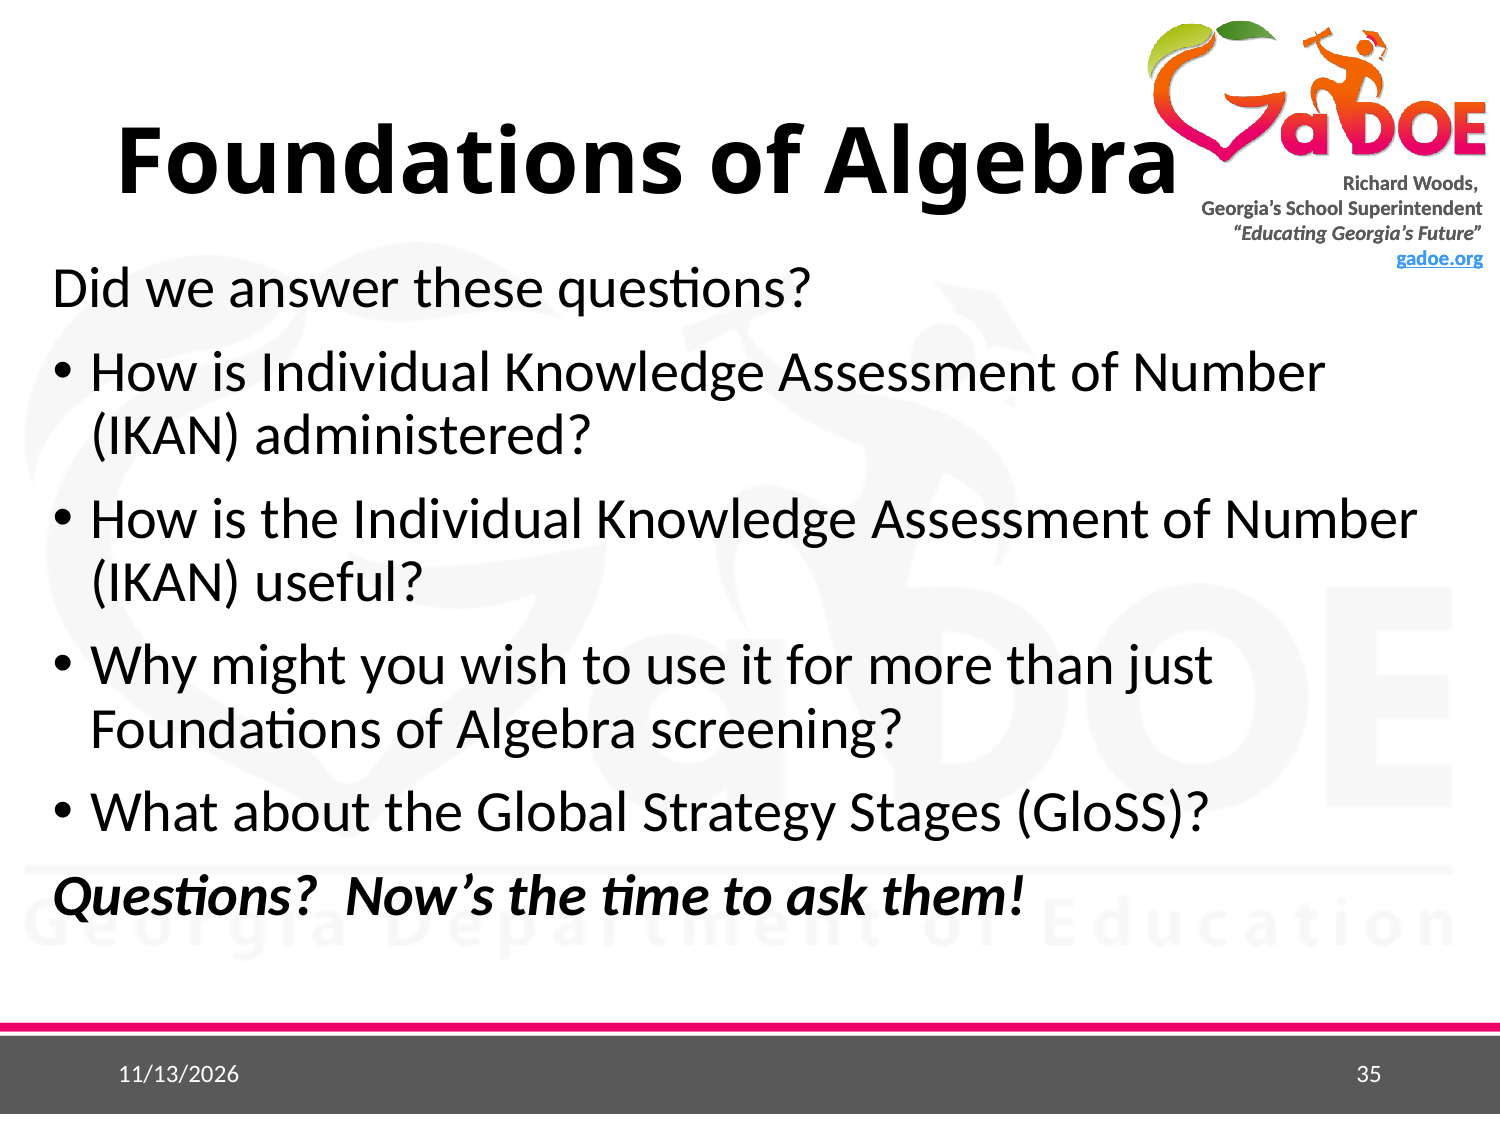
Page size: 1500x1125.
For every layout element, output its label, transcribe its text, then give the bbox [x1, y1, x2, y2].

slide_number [103, 1042, 441, 1103]
picture [19, 235, 1473, 980]
list Did we answer these questions? How is Individual Knowledge Assessment of Number (IKAN) administered? How is the Individual Knowledge Assessment of Number (IKAN) useful? Why might you wish to use it for more than just Foundations of Algebra screening? What about the Global Strategy Stages (GloSS)? Questions? Now’s the time to ask them! [37, 249, 1475, 964]
picture [1263, 235, 1473, 249]
slide_number 35 [1059, 1042, 1397, 1103]
title Foundations of Algebra [99, 54, 1263, 249]
picture [1135, 8, 1499, 164]
